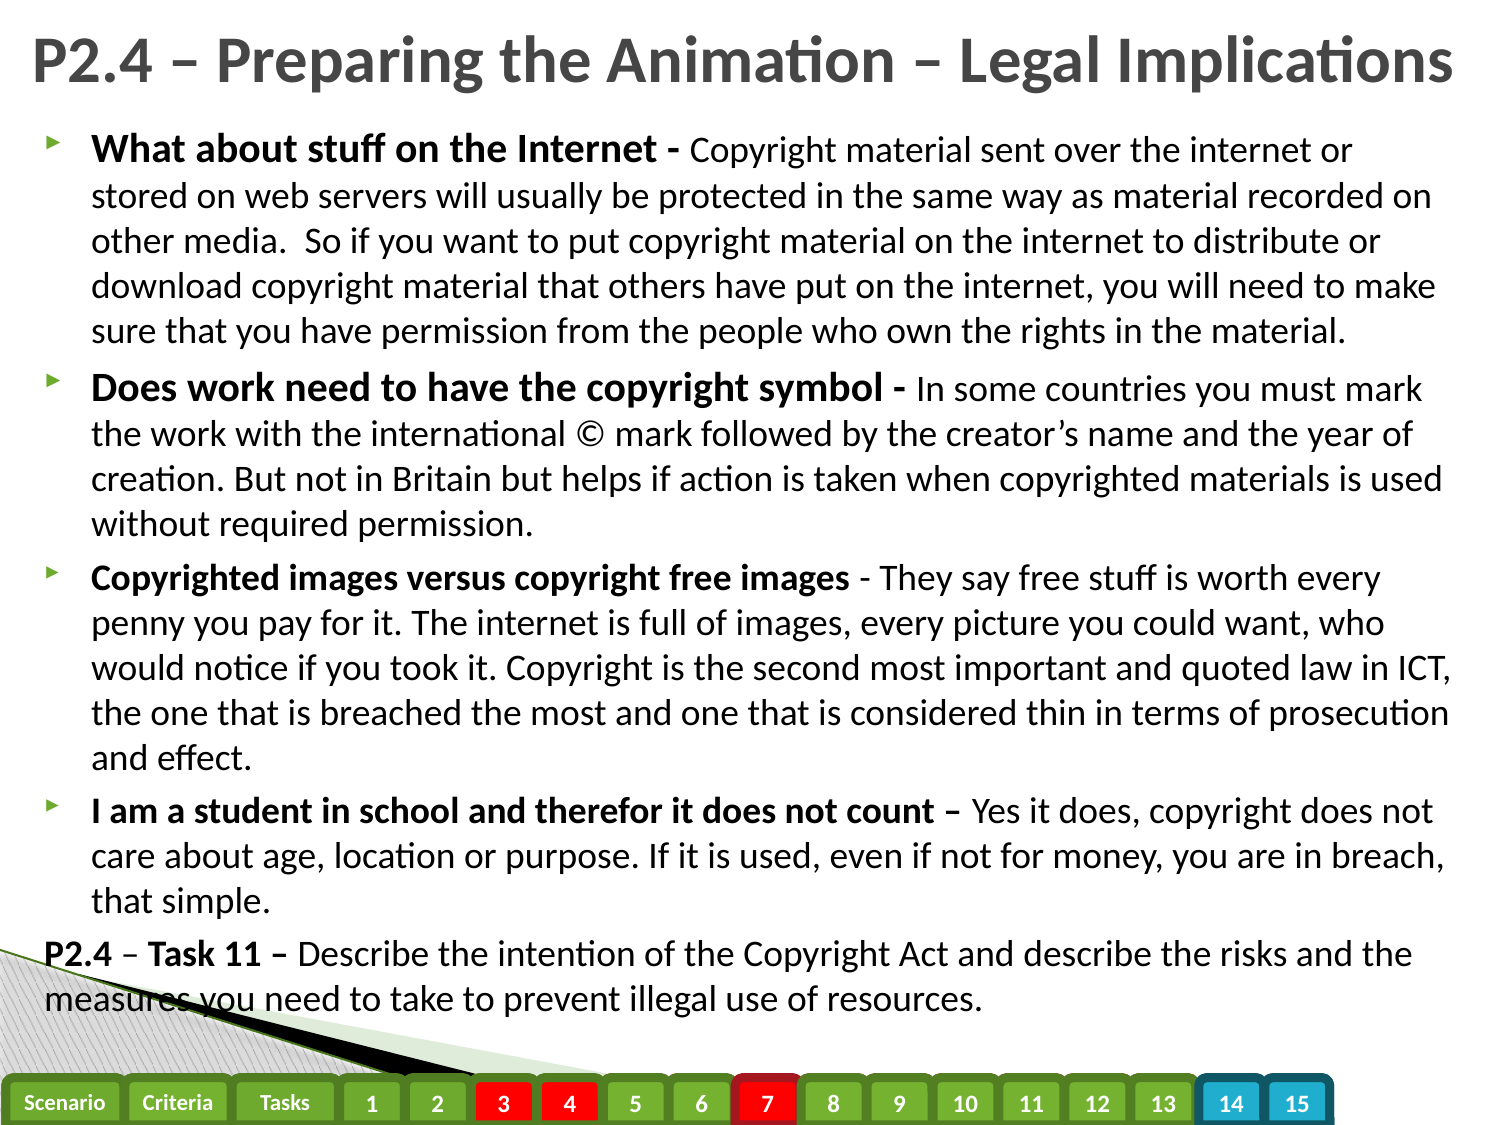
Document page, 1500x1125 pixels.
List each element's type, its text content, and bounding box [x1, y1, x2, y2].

text_box P2.4 – Preparing the Animation – Legal Implications [17, 19, 1489, 94]
list What about stuff on the Internet - Copyright material sent over the internet or stored on web servers will usually be protected in the same way as material recorded on other media. So if you want to put copyright material on the internet to distribute or download copyright material that others have put on the internet, you will need to make sure that you have permission from the people who own the rights in the material. Does work need to have the copyright symbol - In some countries you must mark the work with the international © mark followed by the creator’s name and the year of creation. But not in Britain but helps if action is taken when copyrighted materials is used without required permission. Copyrighted images versus copyright free images - They say free stuff is worth every penny you pay for it. The internet is full of images, every picture you could want, who would notice if you took it. Copyright is the second most important and quoted law in ICT, the one that is breached the most and one that is considered thin in terms of prosecution and effect. I am a student in school and therefor it does not count – Yes it does, copyright does not care about age, location or purpose. If it is used, even if not for money, you are in breach, that simple. P2.4 – Task 11 – Describe the intention of the Copyright Act and describe the risks and the measures you need to take to prevent illegal use of resources. [29, 113, 1471, 1007]
